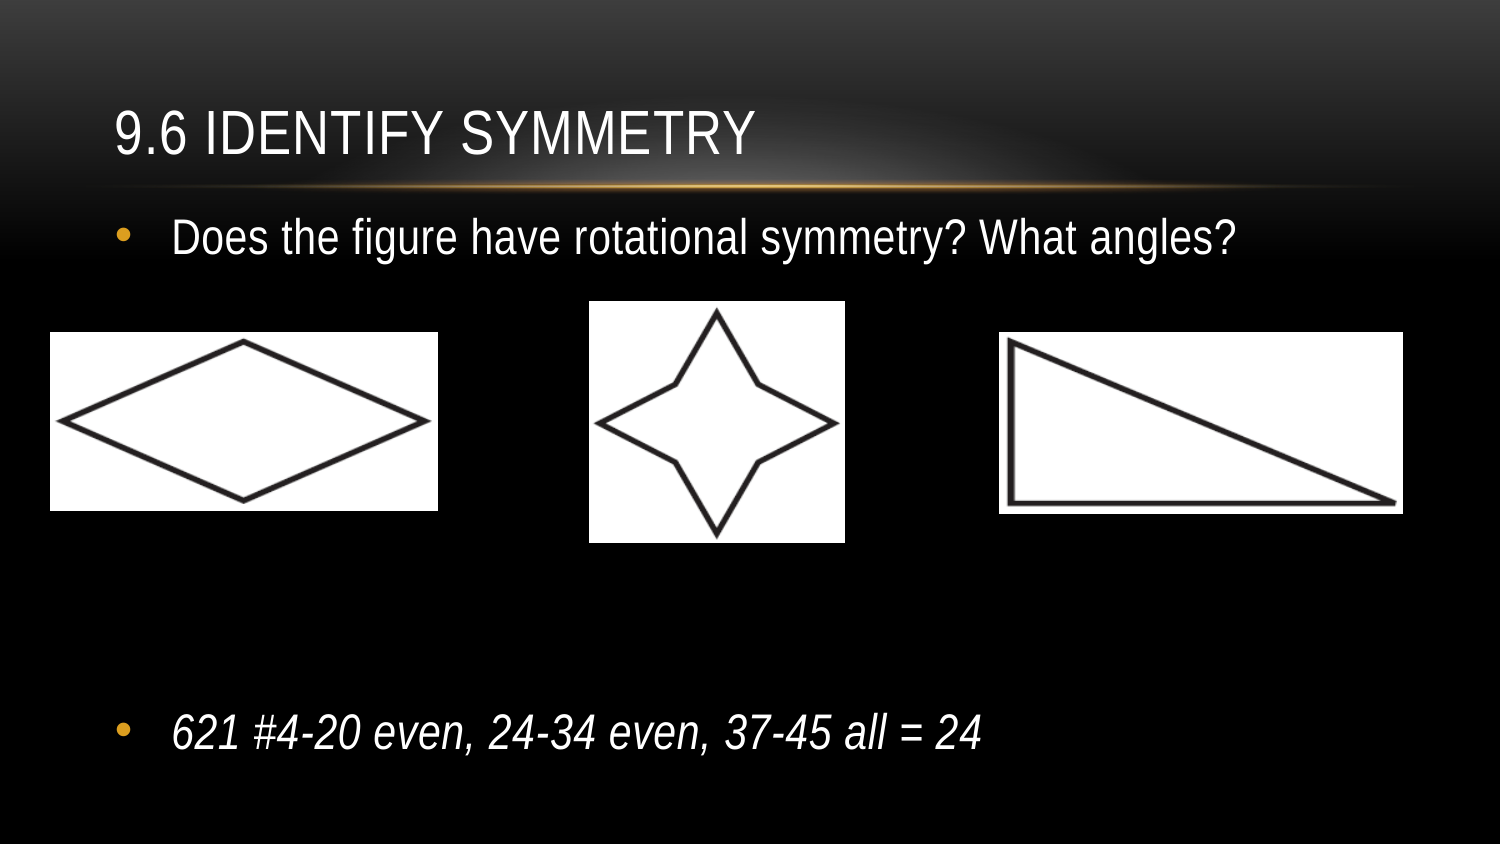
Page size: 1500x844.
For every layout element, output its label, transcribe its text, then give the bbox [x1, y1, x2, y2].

title 9.6 Identify Symmetry [99, 33, 1400, 175]
picture [589, 300, 846, 543]
picture [0, 0, 1497, 300]
picture [999, 332, 1403, 514]
picture [49, 332, 438, 512]
list Does the figure have rotational symmetry? What angles? 621 #4-20 even, 24-34 even, 37-45 all = 24 [99, 196, 1400, 779]
